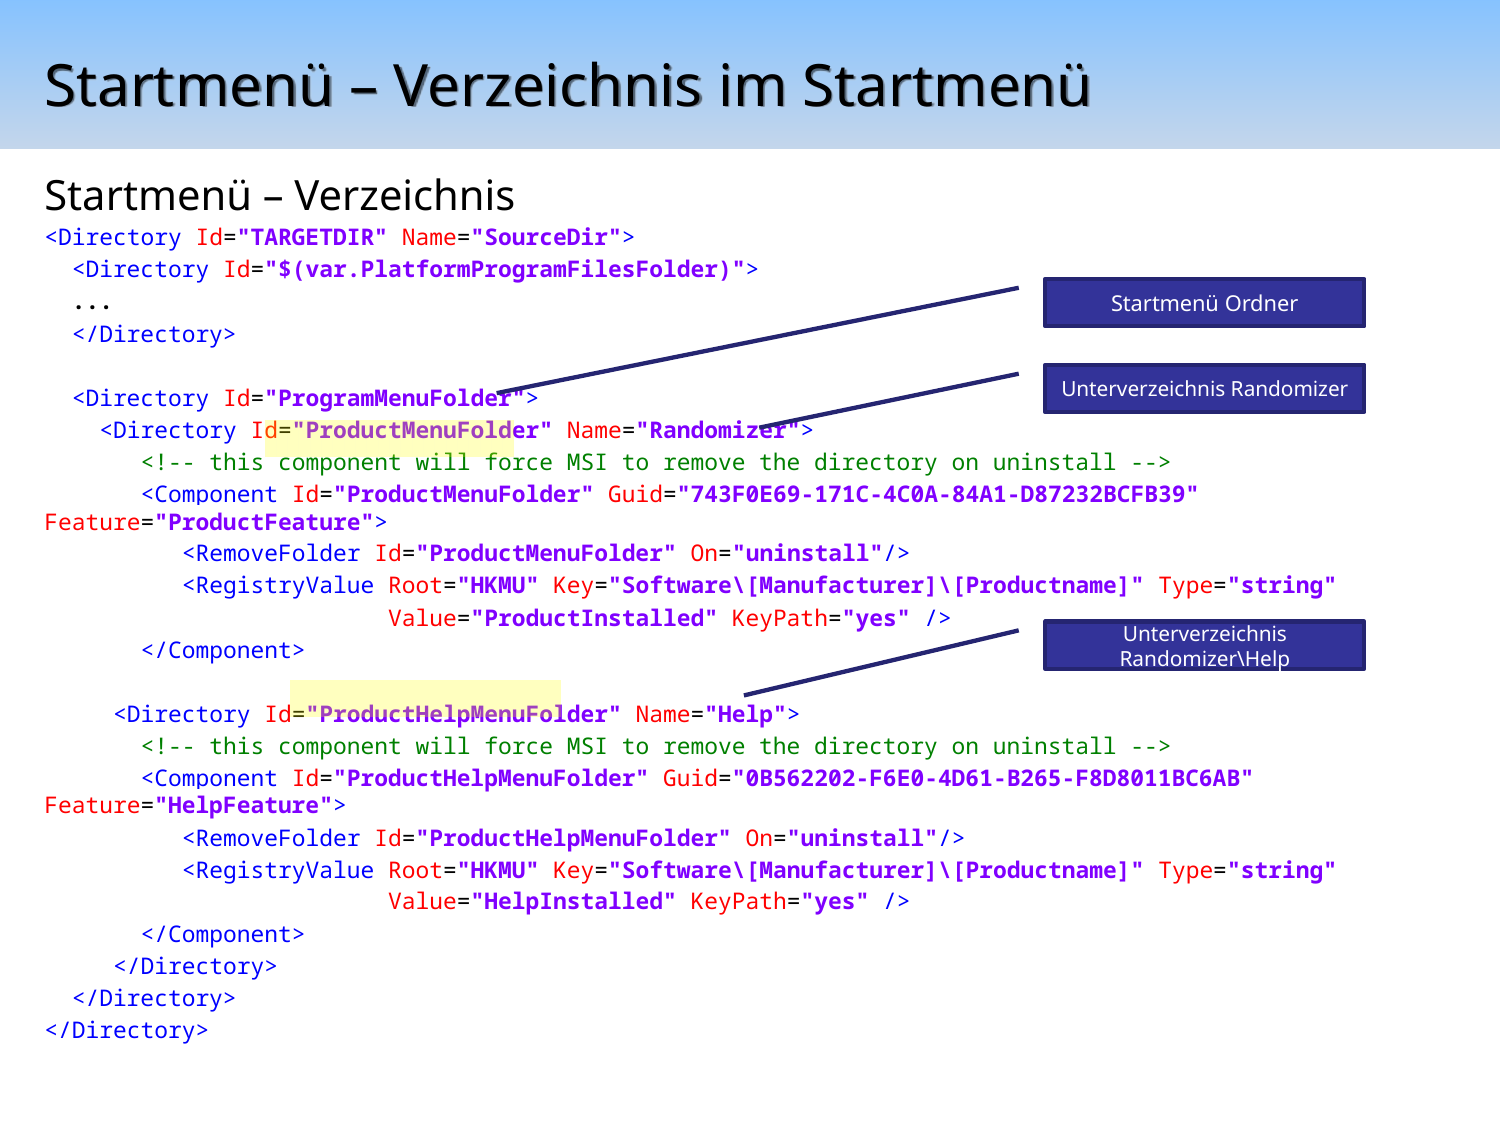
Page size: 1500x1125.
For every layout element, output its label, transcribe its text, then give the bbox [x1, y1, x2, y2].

text_box Unterverzeichnis Randomizer [758, 371, 1020, 430]
list Startmenü – Verzeichnis <Directory Id="TARGETDIR" Name="SourceDir"> <Directory Id="$(var.PlatformProgramFilesFolder)"> ... </Directory> <Directory Id="ProgramMenuFolder"> <Directory Id="ProductMenuFolder" Name="Randomizer"> <!-- this component will force MSI to remove the directory on uninstall --> <Component Id="ProductMenuFolder" Guid="743F0E69-171C-4C0A-84A1-D87232BCFB39" Feature="ProductFeature"> <RemoveFolder Id="ProductMenuFolder" On="uninstall"/> <RegistryValue Root="HKMU" Key="Software\[Manufacturer]\[Productname]" Type="string" Value="ProductInstalled" KeyPath="yes" /> </Component> <Directory Id="ProductHelpMenuFolder" Name="Help"> <!-- this component will force MSI to remove the directory on uninstall --> <Component Id="ProductHelpMenuFolder" Guid="0B562202-F6E0-4D61-B265-F8D8011BC6AB" Feature="HelpFeature"> <RemoveFolder Id="ProductHelpMenuFolder" On="uninstall"/> <RegistryValue Root="HKMU" Key="Software\[Manufacturer]\[Productname]" Type="string" Value="HelpInstalled" KeyPath="yes" /> </Component> </Directory> </Directory> </Directory> [29, 160, 1471, 1125]
text_box Unterverzeichnis Randomizer\Help [743, 628, 1020, 698]
text_box Unterverzeichnis Randomizer [1043, 363, 1366, 414]
picture [290, 680, 562, 717]
picture [265, 420, 514, 457]
text_box Startmenü Ordner [496, 285, 1020, 396]
text_box Startmenü Ordner [1043, 277, 1366, 328]
text_box Unterverzeichnis Randomizer\Help [1043, 619, 1366, 671]
title Startmenü – Verzeichnis im Startmenü [29, 29, 1471, 138]
